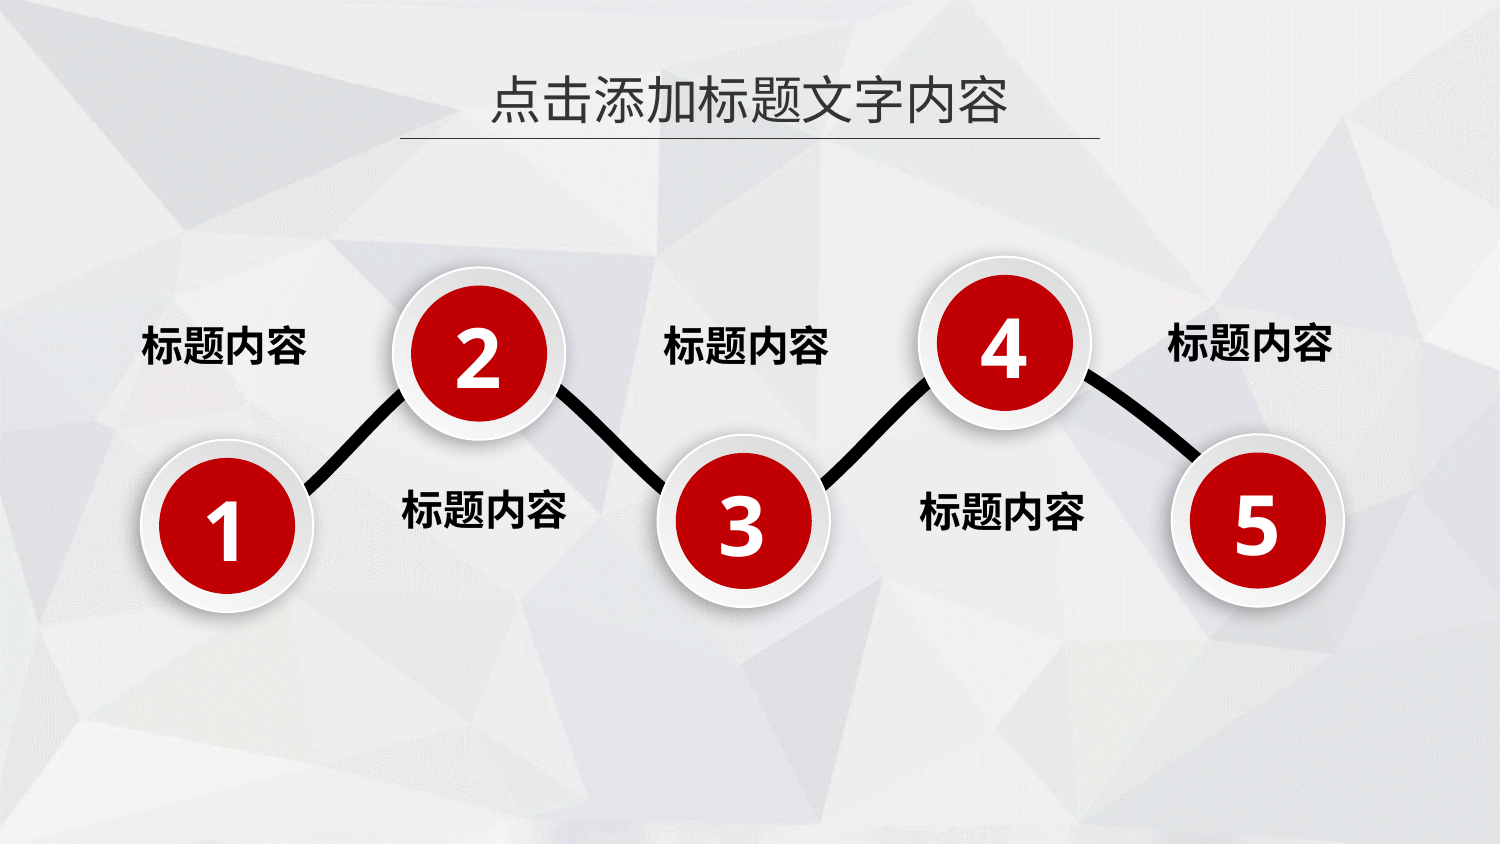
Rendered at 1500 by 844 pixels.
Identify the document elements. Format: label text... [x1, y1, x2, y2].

text_box [318, 399, 651, 527]
picture [0, 0, 1500, 844]
text_box 标题内容 [337, 476, 632, 542]
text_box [392, 267, 566, 440]
text_box 标题内容 [600, 311, 894, 377]
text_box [1171, 434, 1345, 607]
text_box [835, 380, 1169, 522]
text_box 标题内容 [1104, 308, 1399, 374]
text_box 点击添加标题文字内容 [472, 60, 1028, 137]
text_box 标题内容 [78, 312, 372, 378]
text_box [140, 439, 314, 613]
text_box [918, 256, 1092, 430]
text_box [657, 434, 831, 608]
text_box 标题内容 [856, 478, 1151, 544]
